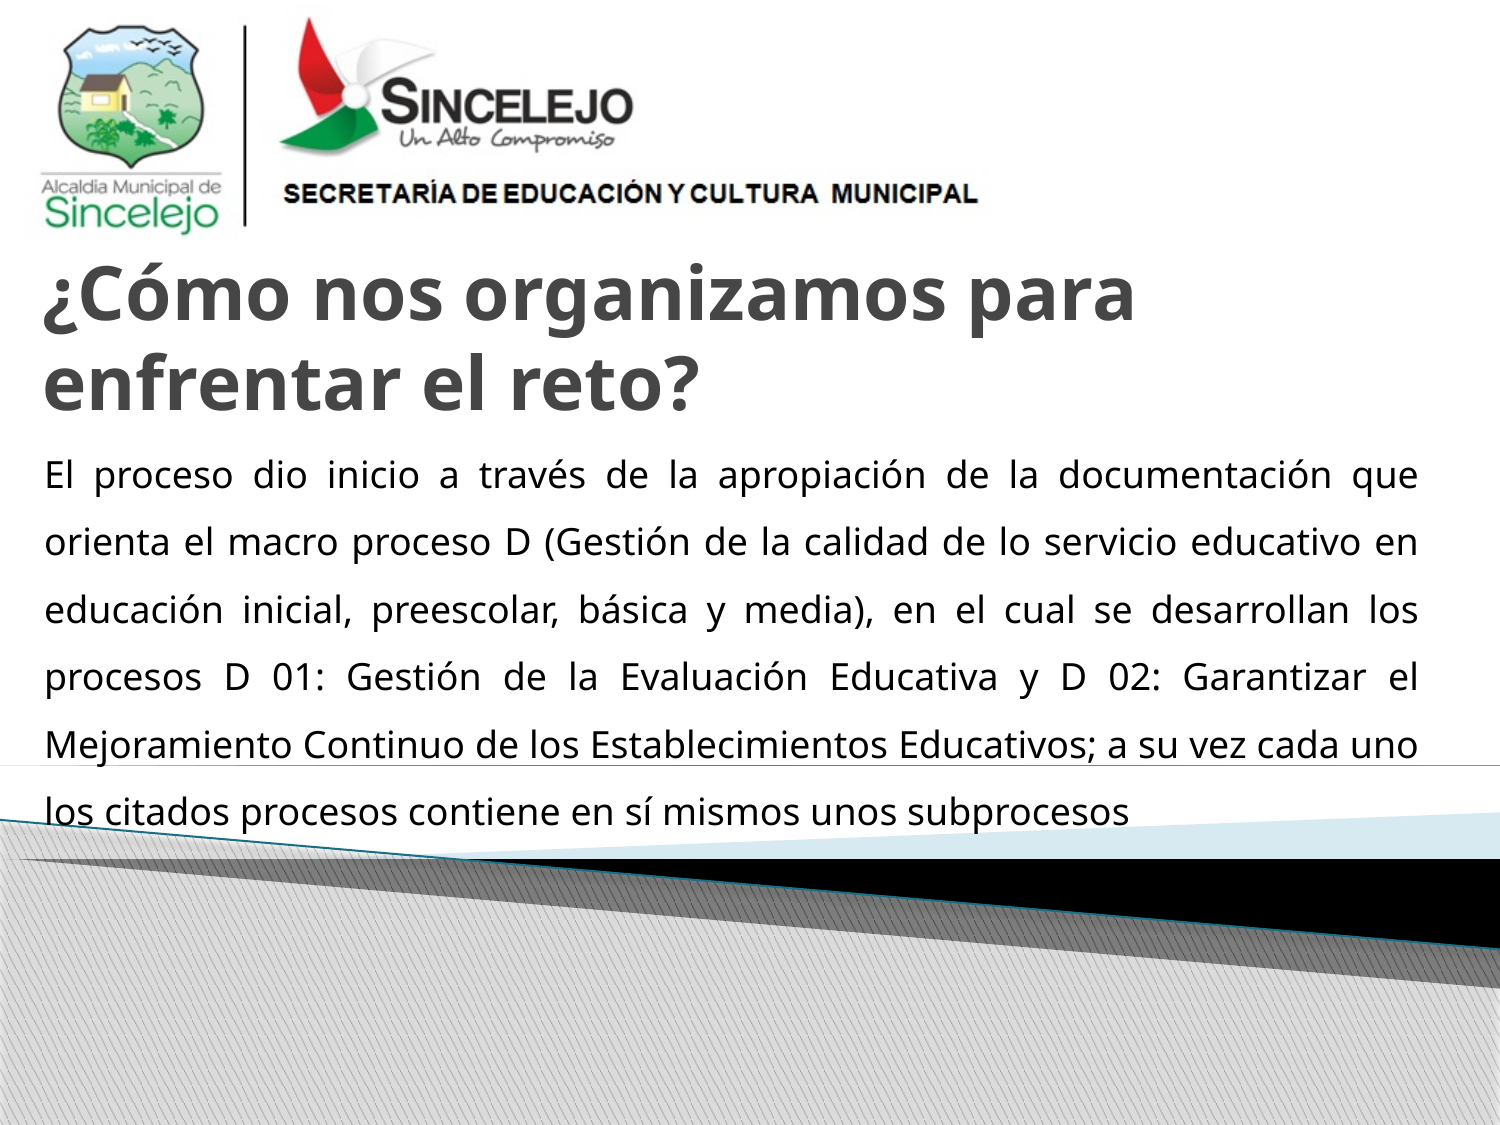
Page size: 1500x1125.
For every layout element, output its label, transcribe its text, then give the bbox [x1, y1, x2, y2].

picture [5, 859, 1500, 989]
title ¿Cómo nos organizamos para enfrentar el reto? [27, 219, 1422, 433]
picture [1, 4, 1031, 253]
text_box El proceso dio inicio a través de la apropiación de la documentación que orienta el macro proceso D (Gestión de la calidad de lo servicio educativo en educación inicial, preescolar, básica y media), en el cual se desarrollan los procesos D 01: Gestión de la Evaluación Educativa y D 02: Garantizar el Mejoramiento Continuo de los Establecimientos Educativos; a su vez cada uno los citados procesos contiene en sí mismos unos subprocesos [29, 420, 1436, 841]
